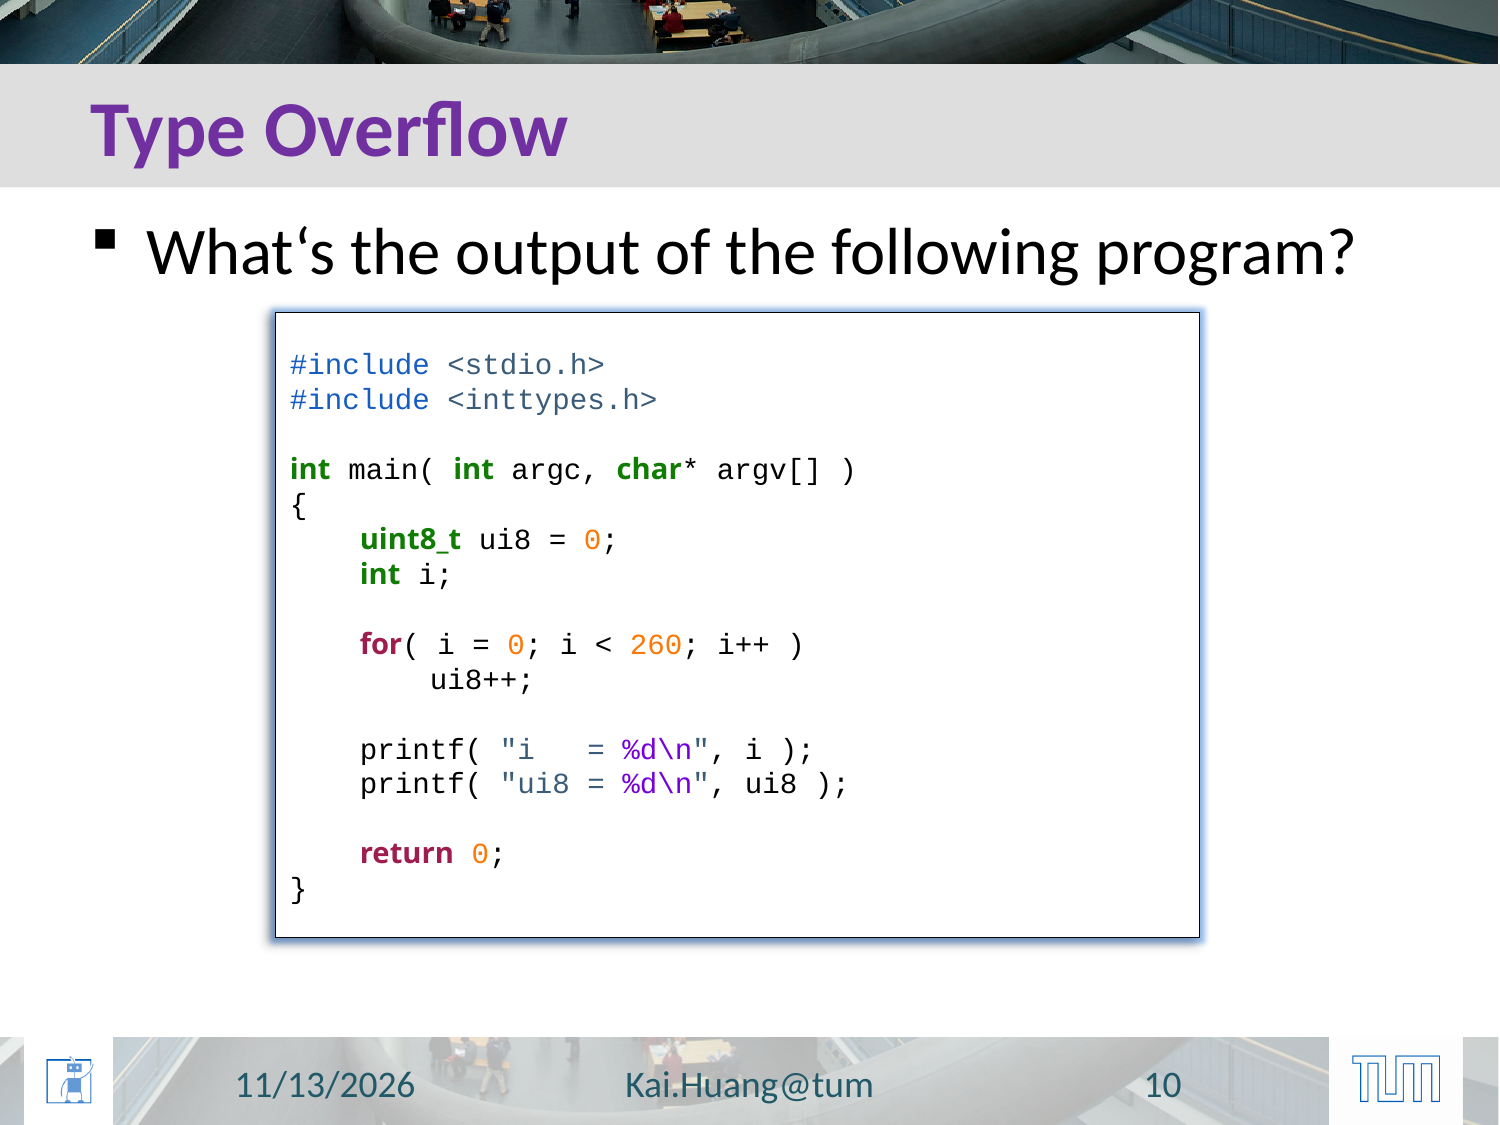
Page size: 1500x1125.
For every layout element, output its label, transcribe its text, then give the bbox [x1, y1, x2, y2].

slide_number 10 [1012, 1052, 1313, 1113]
picture [0, 0, 1500, 64]
footer Kai.Huang@tum [512, 1052, 988, 1113]
title Type Overflow [75, 62, 1425, 188]
list What‘s the output of the following program? [75, 200, 1425, 338]
text_box #include <stdio.h> #include <inttypes.h> int main( int argc, char* argv[] ) { uint8_t ui8 = 0; int i; for( i = 0; i < 260; i++ ) ui8++; printf( "i = %d\n", i ); printf( "ui8 = %d\n", ui8 ); return 0; } [275, 312, 1200, 938]
picture [0, 1032, 1500, 1125]
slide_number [162, 1052, 488, 1113]
